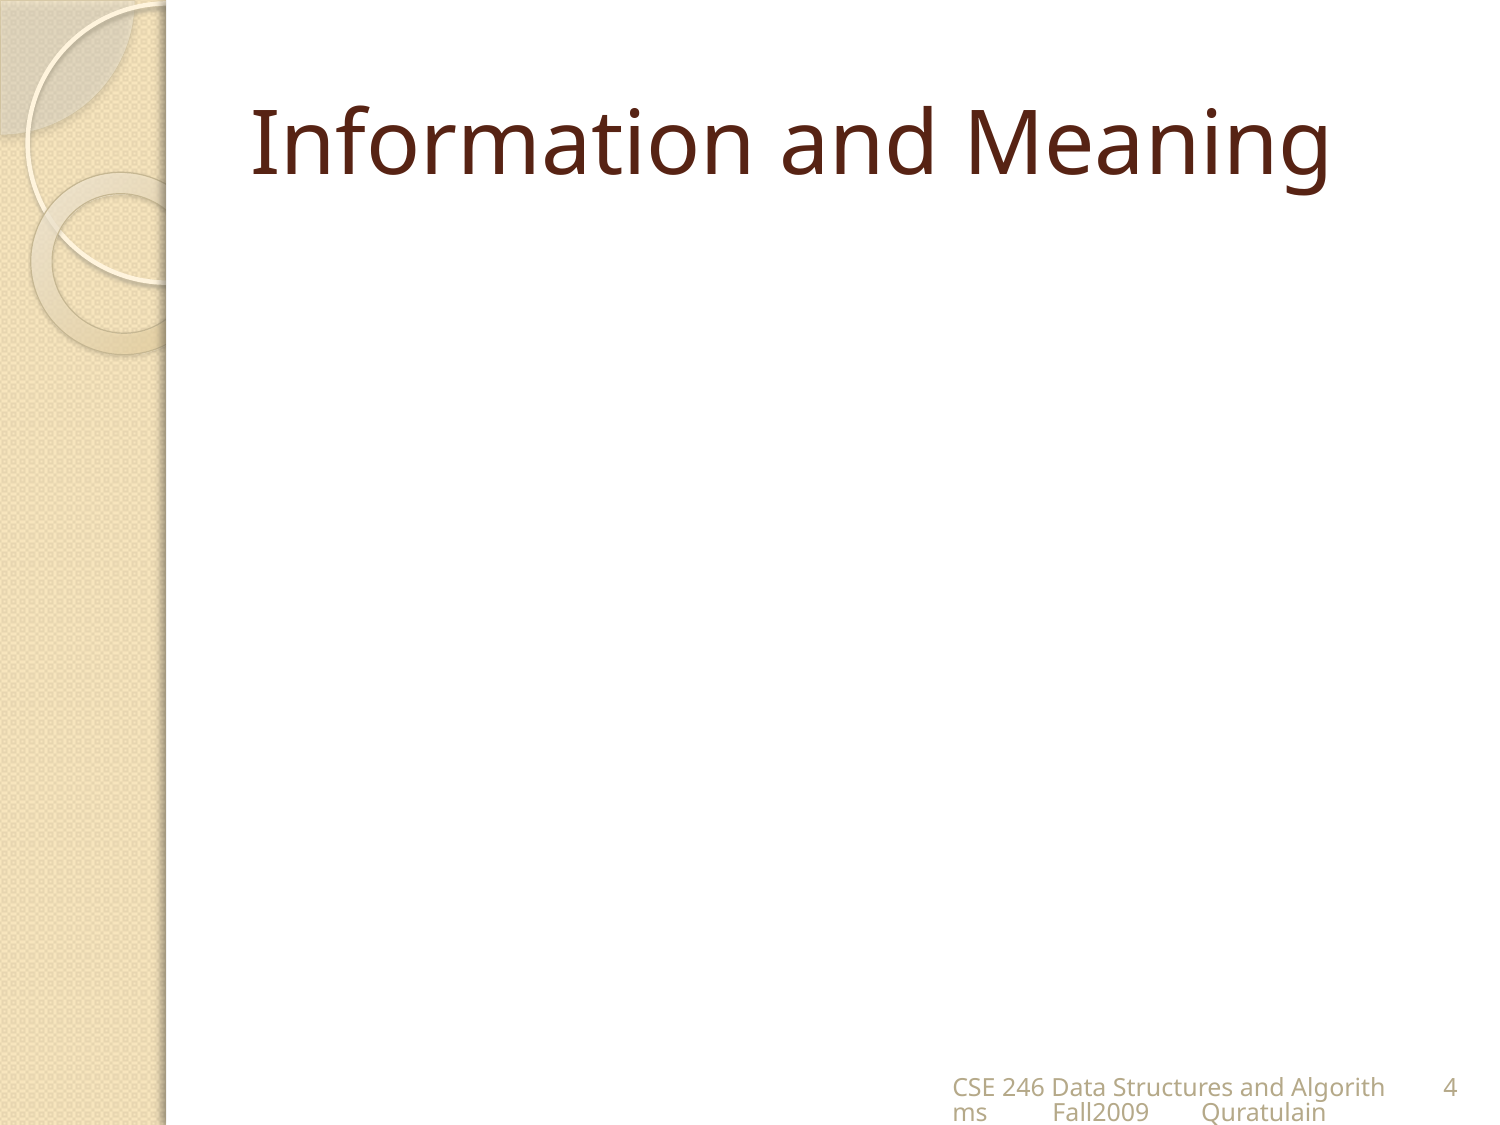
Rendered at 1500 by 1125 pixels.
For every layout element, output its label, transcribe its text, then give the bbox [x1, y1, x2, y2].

title Information and Meaning [235, 45, 1466, 233]
slide_number 4 [1413, 1034, 1488, 1113]
footer CSE 246 Data Structures and Algorithms Fall2009 Quratulain [937, 1034, 1413, 1113]
